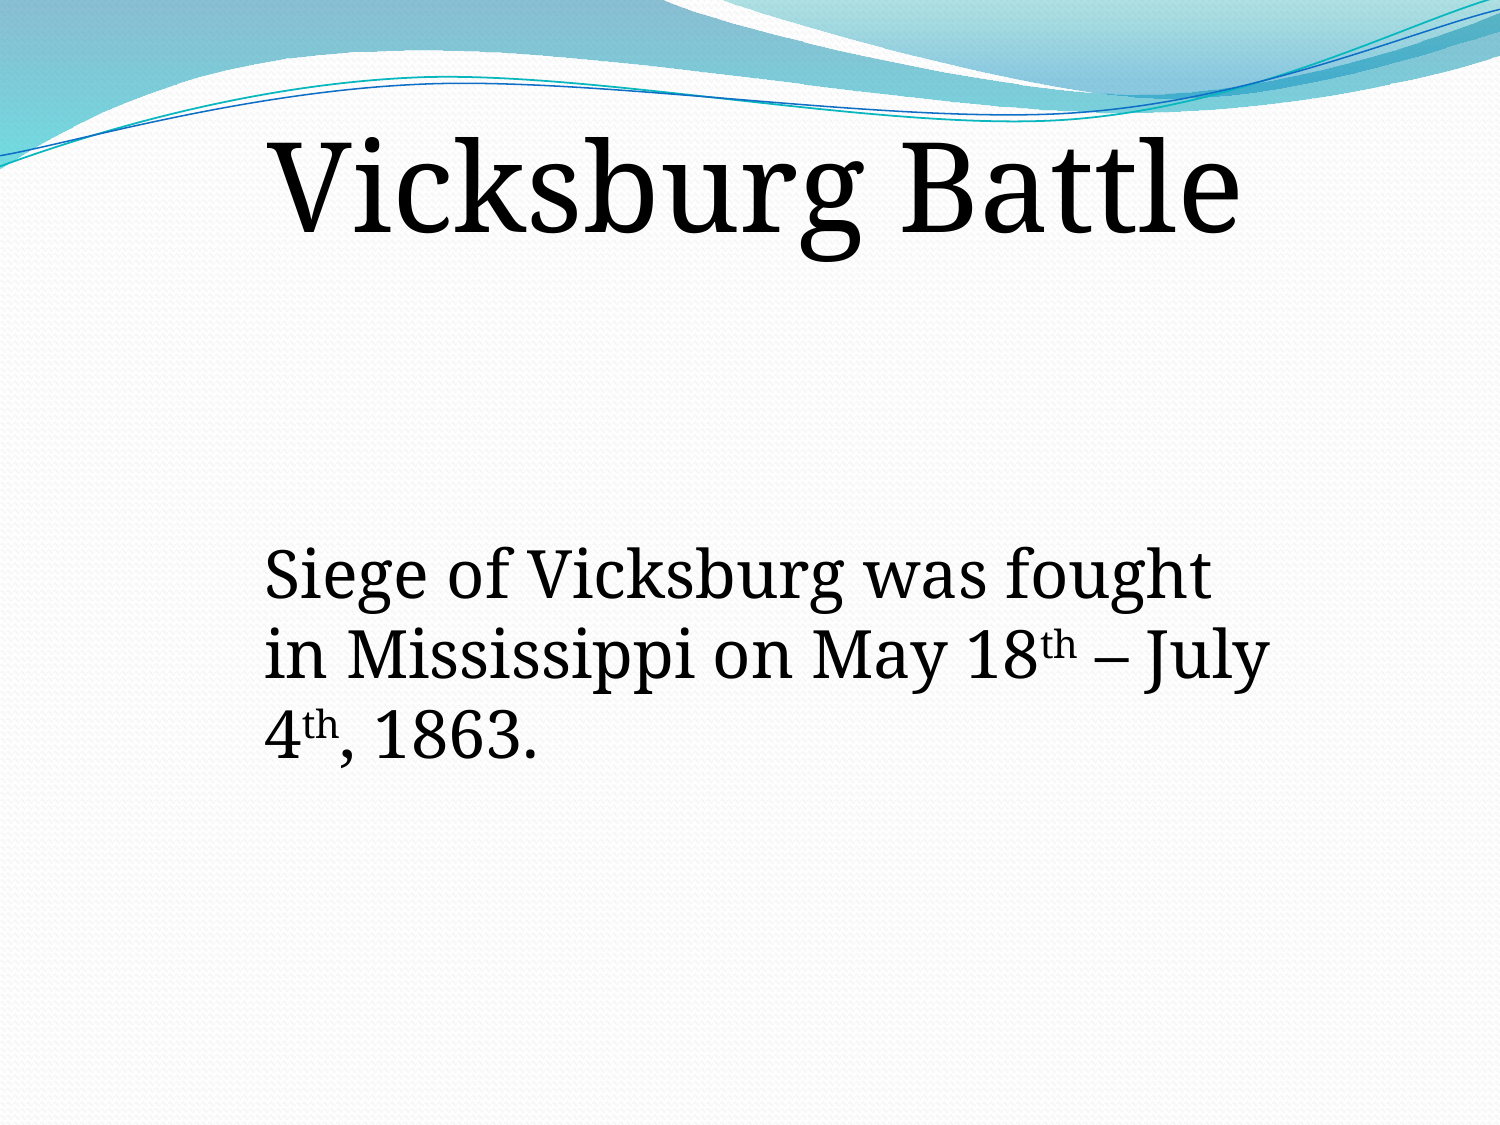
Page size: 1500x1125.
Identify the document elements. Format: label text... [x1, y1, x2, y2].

text_box Siege of Vicksburg was fought in Mississippi on May 18th – July 4th, 1863. [249, 524, 1288, 780]
text_box Vicksburg Battle [187, 99, 1325, 265]
